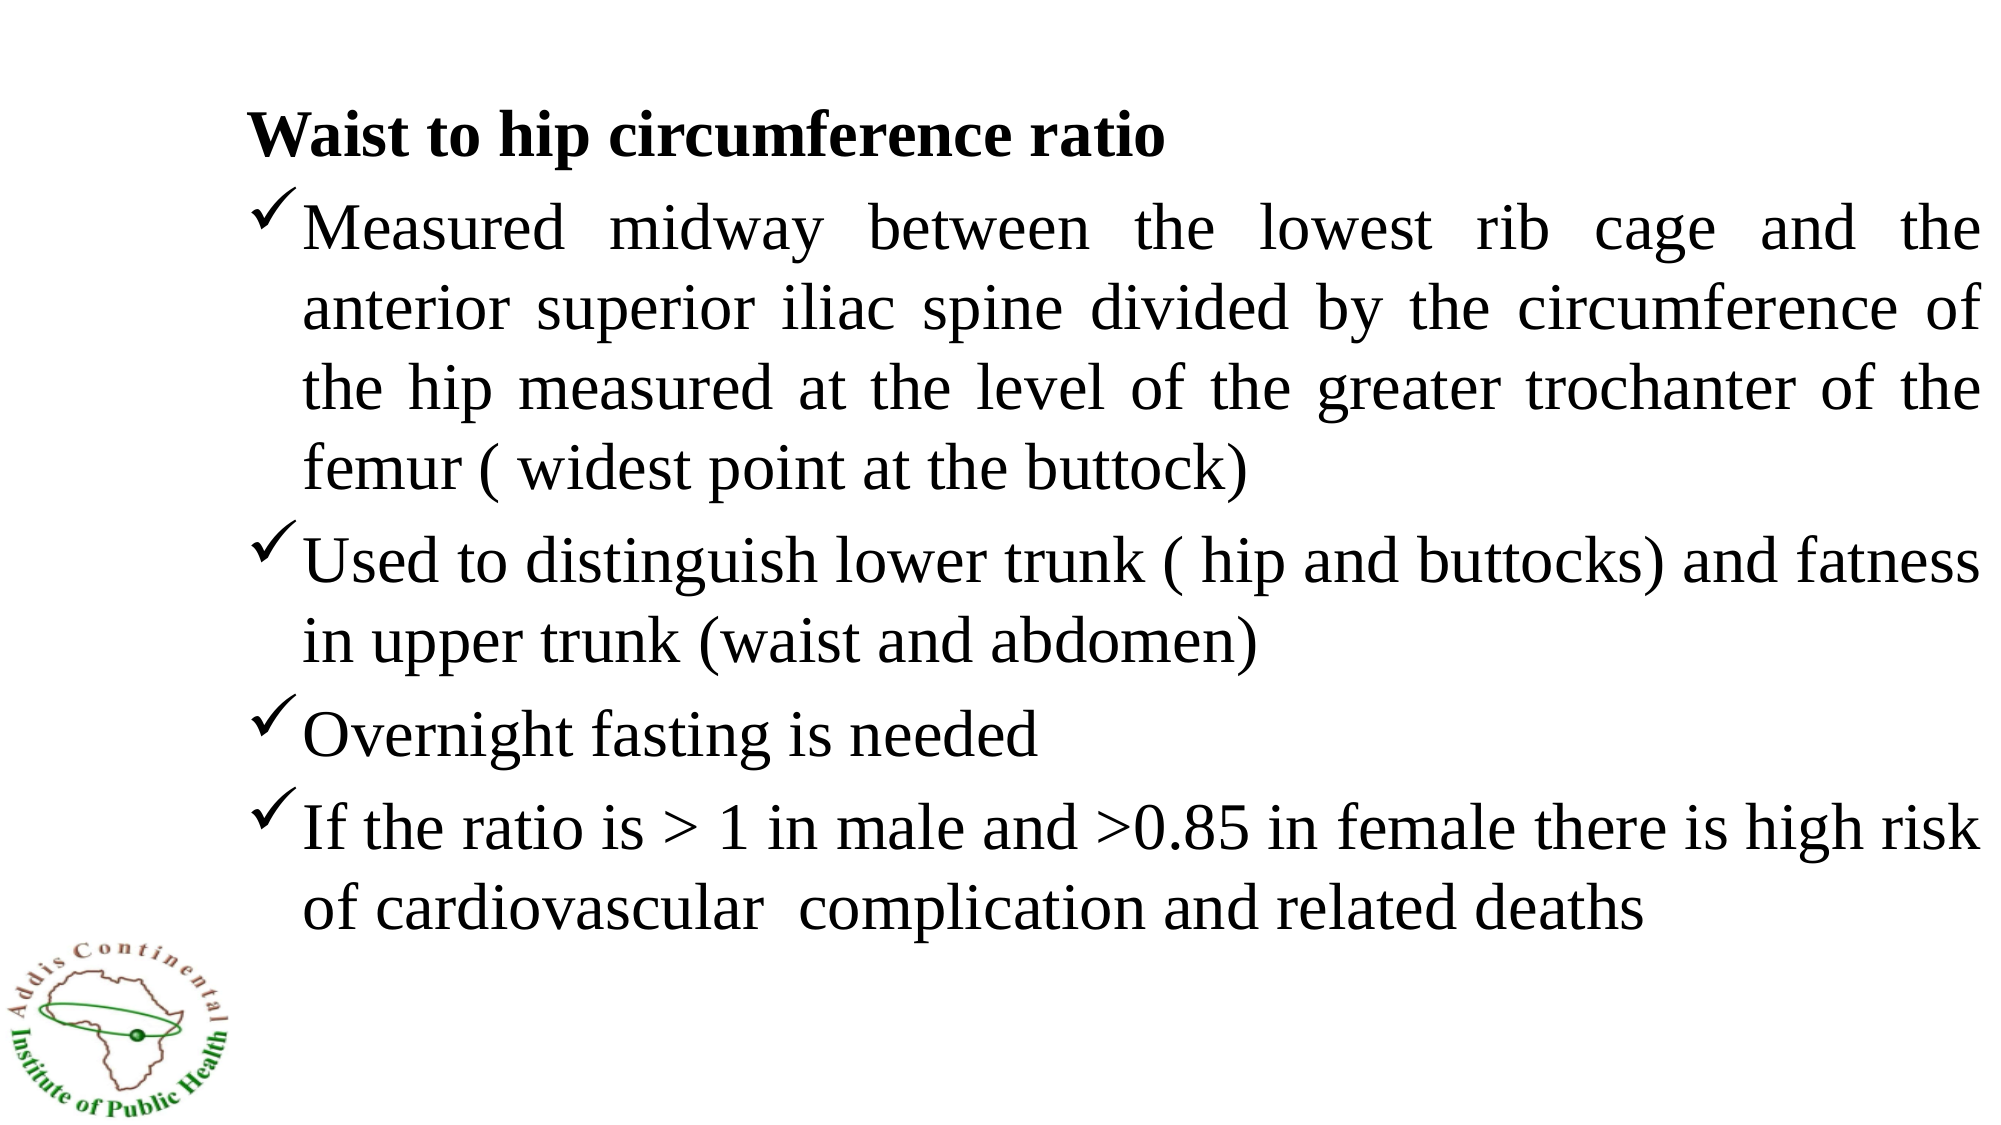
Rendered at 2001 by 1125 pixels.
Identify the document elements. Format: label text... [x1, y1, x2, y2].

picture [0, 940, 236, 1125]
list Waist to hip circumference ratio Measured midway between the lowest rib cage and the anterior superior iliac spine divided by the circumference of the hip measured at the level of the greater trochanter of the femur ( widest point at the buttock) Used to distinguish lower trunk ( hip and buttocks) and fatness in upper trunk (waist and abdomen) Overnight fasting is needed If the ratio is > 1 in male and >0.85 in female there is high risk of cardiovascular complication and related deaths [231, 82, 2000, 1067]
